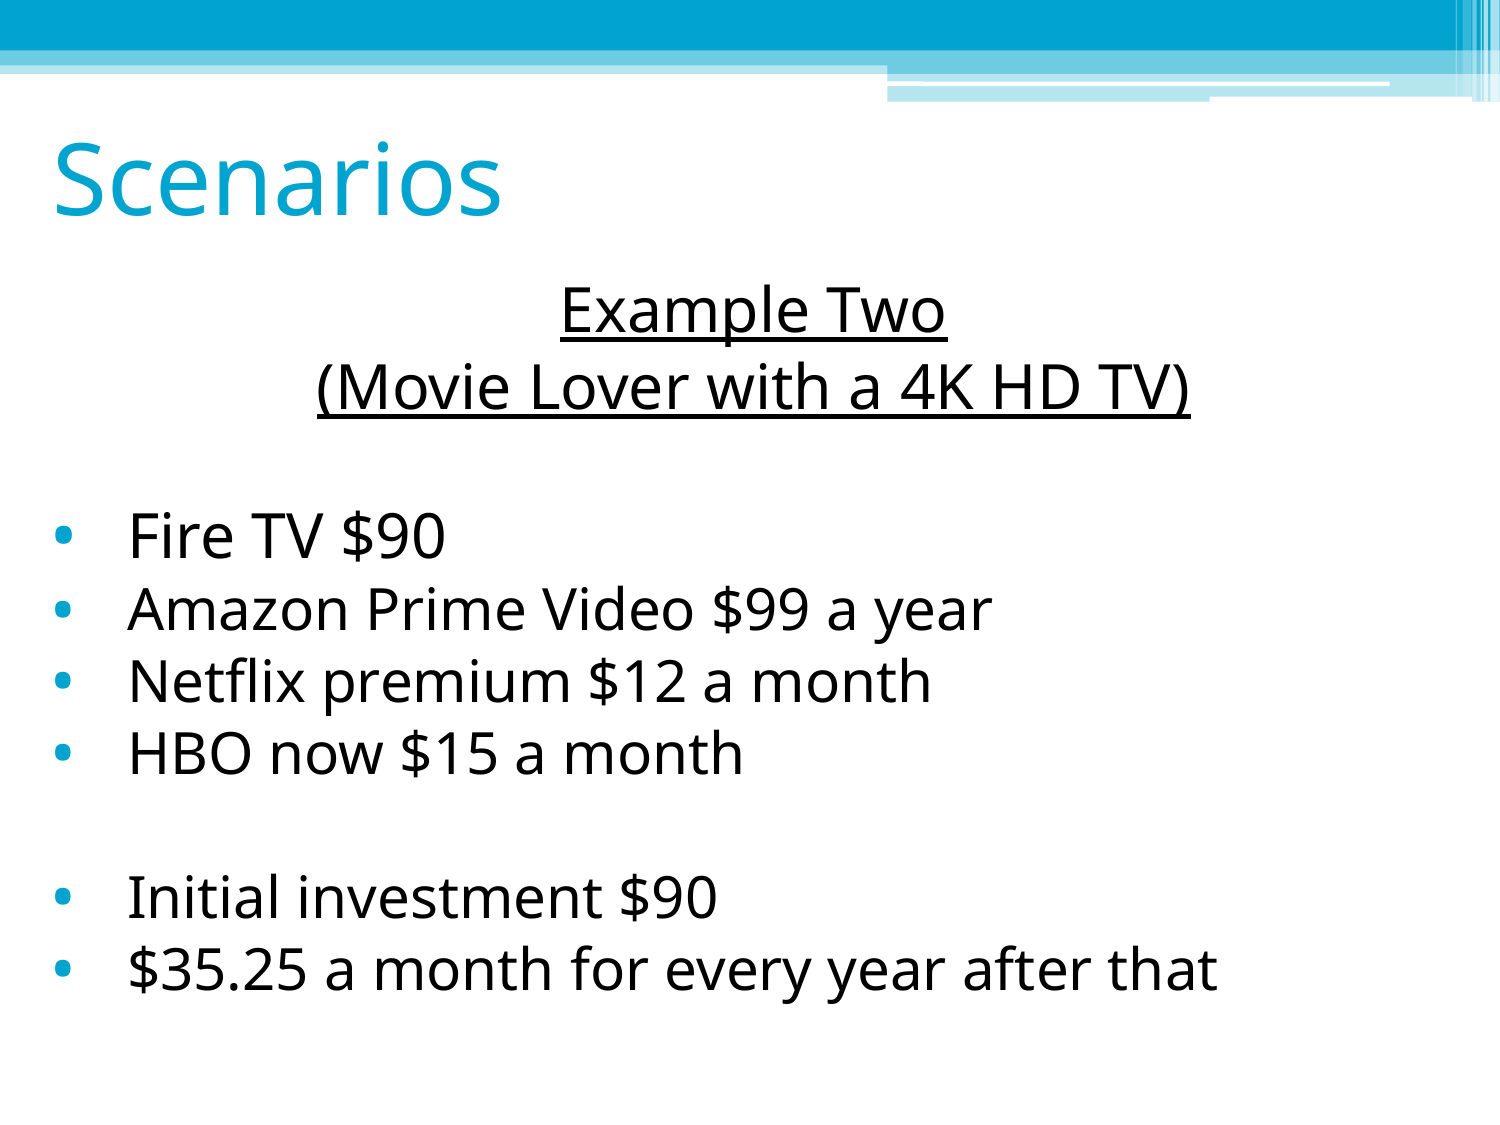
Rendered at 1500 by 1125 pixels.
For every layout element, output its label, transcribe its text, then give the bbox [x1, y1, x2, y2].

title Scenarios [37, 87, 1500, 263]
list Example Two (Movie Lover with a 4K HD TV) Fire TV $90 Amazon Prime Video $99 a year Netflix premium $12 a month HBO now $15 a month Initial investment $90 $35.25 a month for every year after that [37, 263, 1470, 1125]
